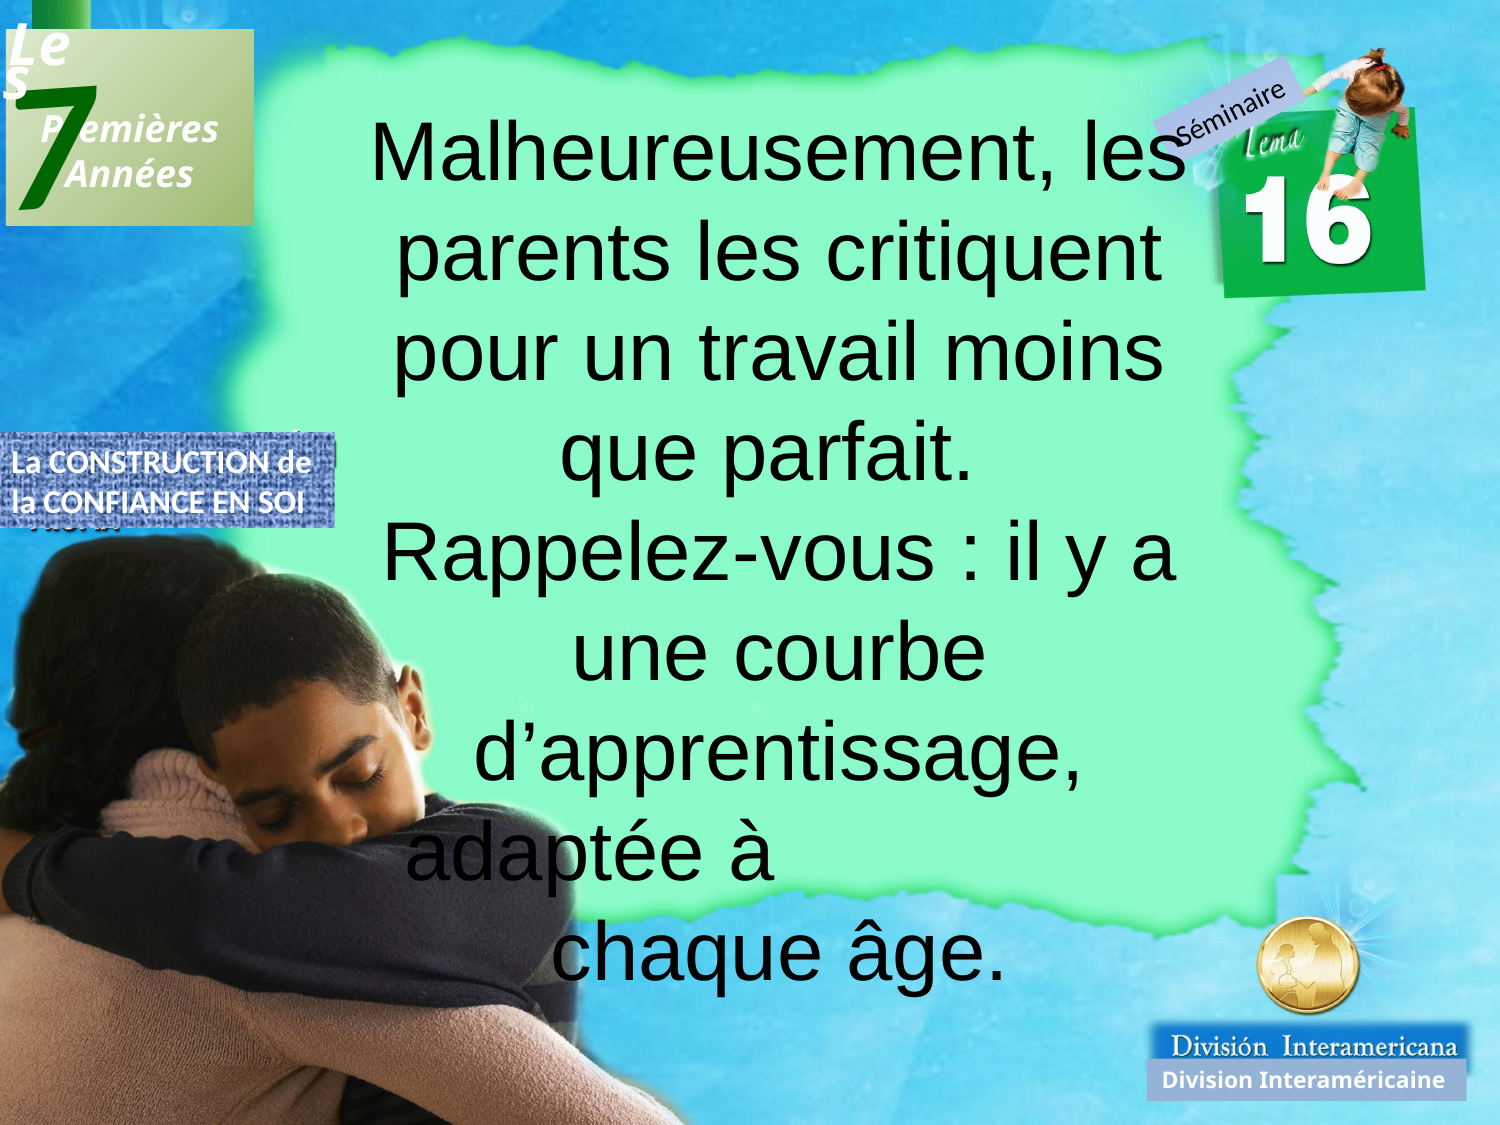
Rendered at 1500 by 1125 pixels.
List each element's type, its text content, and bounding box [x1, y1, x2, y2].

text_box Malheureusement, les parents les critiquent pour un travail moins que parfait. Rappelez-vous : il y a une courbe d’apprentissage, adaptée à chaque âge. [348, 90, 1211, 1005]
text_box Séminaire [1211, 54, 1307, 148]
text_box La CONSTRUCTION de la CONFIANCE EN SOI [0, 432, 335, 528]
text_box Division Interaméricaine [1146, 1058, 1467, 1101]
picture [0, 0, 1500, 1125]
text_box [0, 17, 255, 256]
